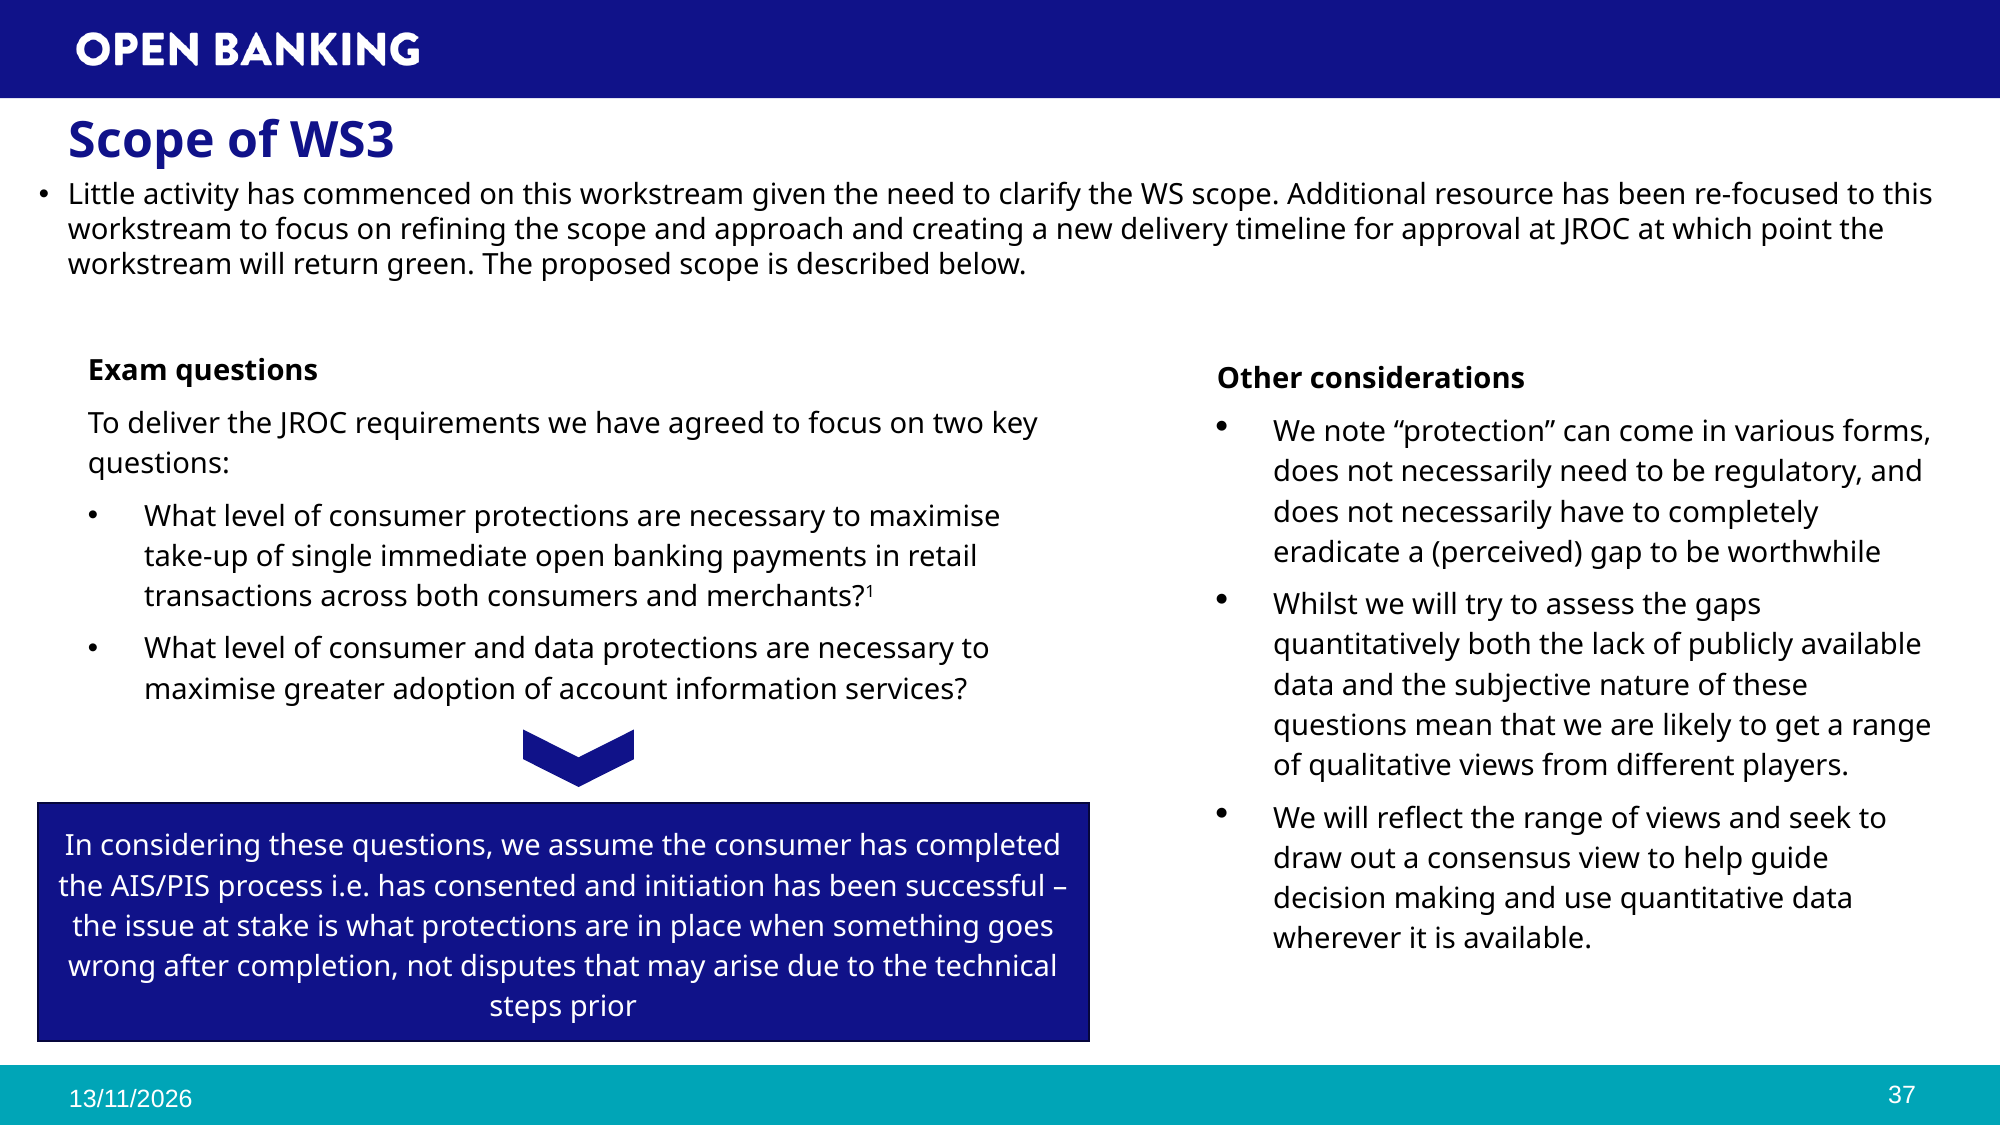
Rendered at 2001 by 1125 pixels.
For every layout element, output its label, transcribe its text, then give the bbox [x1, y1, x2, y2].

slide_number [53, 1067, 579, 1125]
picture [43, 0, 452, 99]
text_box Exam questions To deliver the JROC requirements we have agreed to focus on two key questions: What level of consumer protections are necessary to maximise take-up of single immediate open banking payments in retail transactions across both consumers and merchants?1 What level of consumer and data protections are necessary to maximise greater adoption of account information services? [73, 338, 1084, 713]
text_box [523, 729, 634, 788]
text_box Little activity has commenced on this workstream given the need to clarify the WS scope. Additional resource has been re-focused to this workstream to focus on refining the scope and approach and creating a new delivery timeline for approval at JROC at which point the workstream will return green. The proposed scope is described below. [24, 168, 1976, 288]
text_box In considering these questions, we assume the consumer has completed the AIS/PIS process i.e. has consented and initiation has been successful – the issue at stake is what protections are in place when something goes wrong after completion, not disputes that may arise due to the technical steps prior [37, 802, 1090, 1042]
title Scope of WS3 [53, 95, 1362, 168]
slide_number 37 [1412, 1064, 1932, 1124]
text_box Other considerations We note “protection” can come in various forms, does not necessarily need to be regulatory, and does not necessarily have to completely eradicate a (perceived) gap to be worthwhile Whilst we will try to assess the gaps quantitatively both the lack of publicly available data and the subjective nature of these questions mean that we are likely to get a range of qualitative views from different players. We will reflect the range of views and seek to draw out a consensus view to help guide decision making and use quantitative data wherever it is available. [1202, 347, 1963, 1021]
